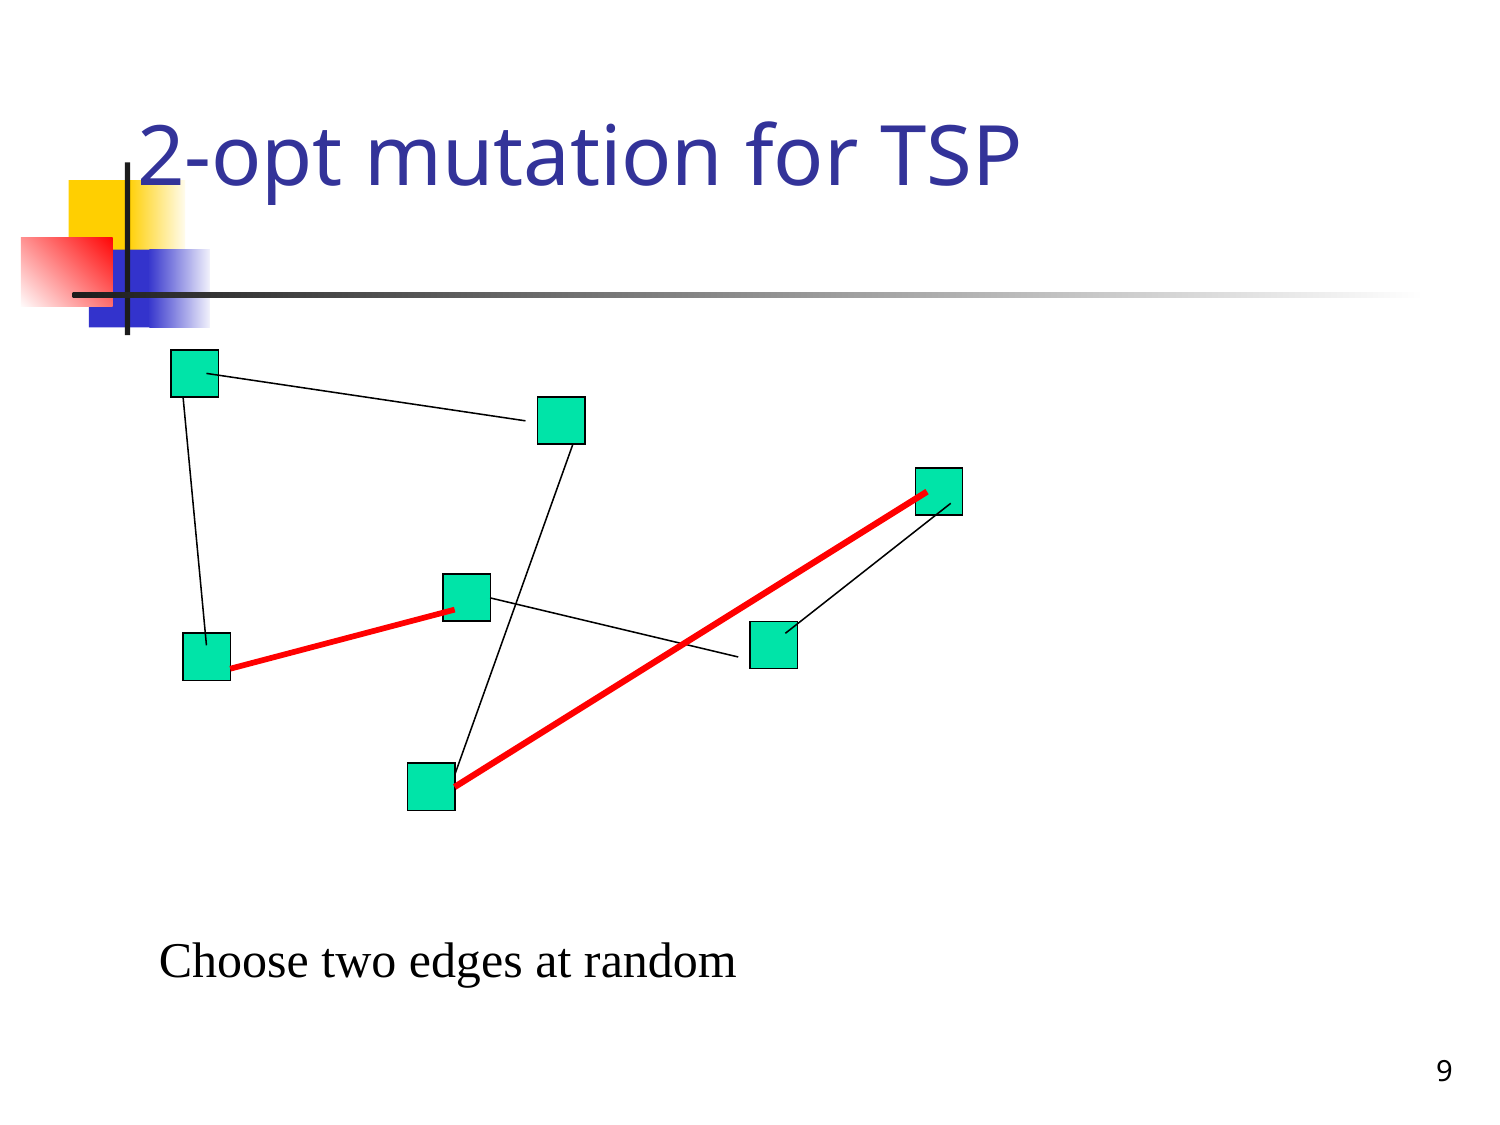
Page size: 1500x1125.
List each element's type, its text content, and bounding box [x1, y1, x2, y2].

title 2-opt mutation for TSP [100, 66, 1376, 211]
text_box [171, 349, 219, 398]
text_box [537, 397, 585, 445]
slide_number 9 [1154, 1023, 1468, 1100]
text_box [442, 574, 491, 622]
text_box [407, 763, 455, 811]
text_box Choose two edges at random [144, 920, 752, 995]
text_box [750, 621, 798, 669]
text_box [183, 633, 231, 681]
text_box [915, 467, 963, 515]
